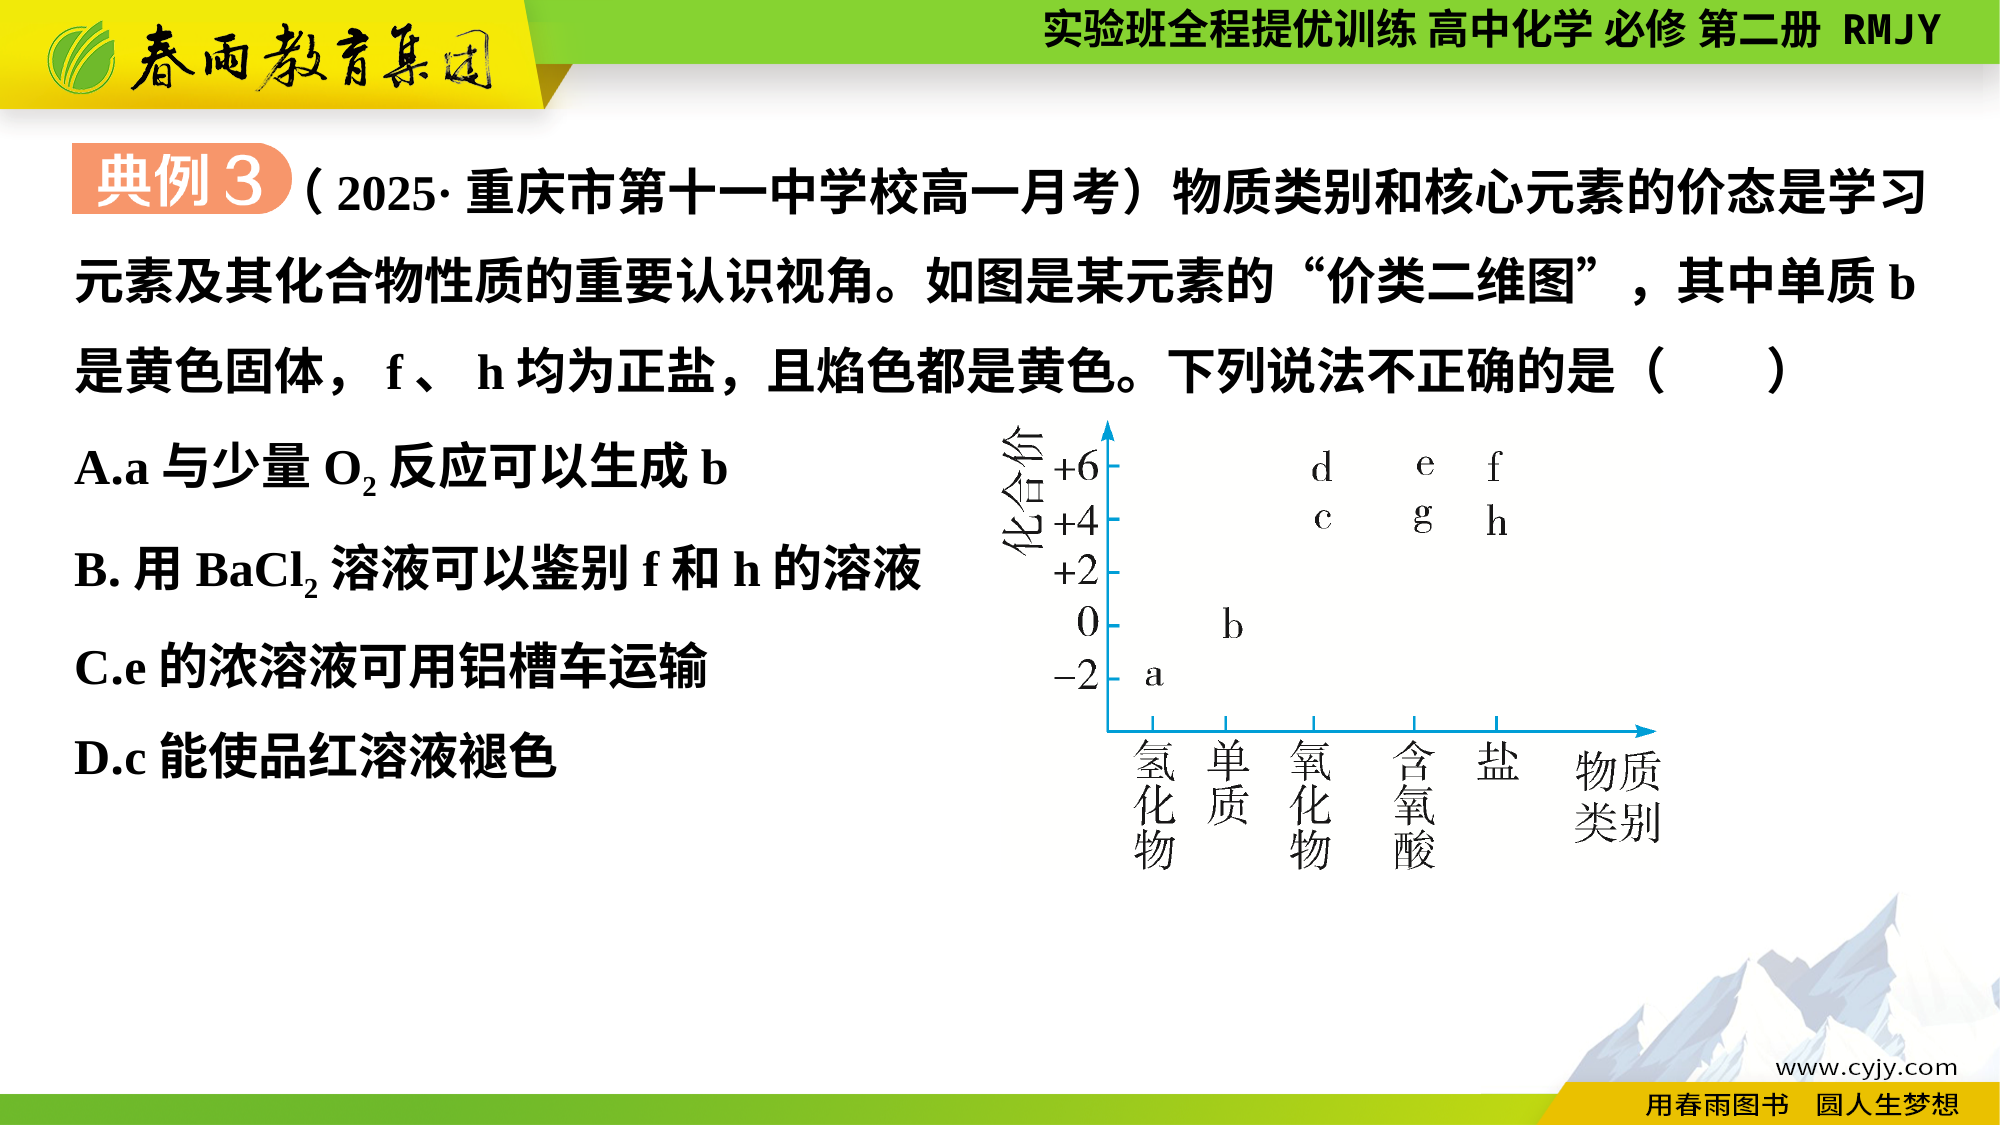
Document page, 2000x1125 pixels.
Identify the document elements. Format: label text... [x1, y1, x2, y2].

picture [0, 0, 2000, 1125]
list （2025·重庆市第十一中学校高一月考）物质类别和核心元素的价态是学习元素及其化合物性质的重要认识视角。如图是某元素的“价类二维图”，其中单质b是黄色固体，f、h均为正盐，且焰色都是黄色。下列说法不正确的是（ ） A.a与少量O2反应可以生成b B.用BaCl2溶液可以鉴别f和h的溶液 C.e的浓溶液可用铝槽车运输 D.c能使品红溶液褪色 [59, 122, 1944, 763]
